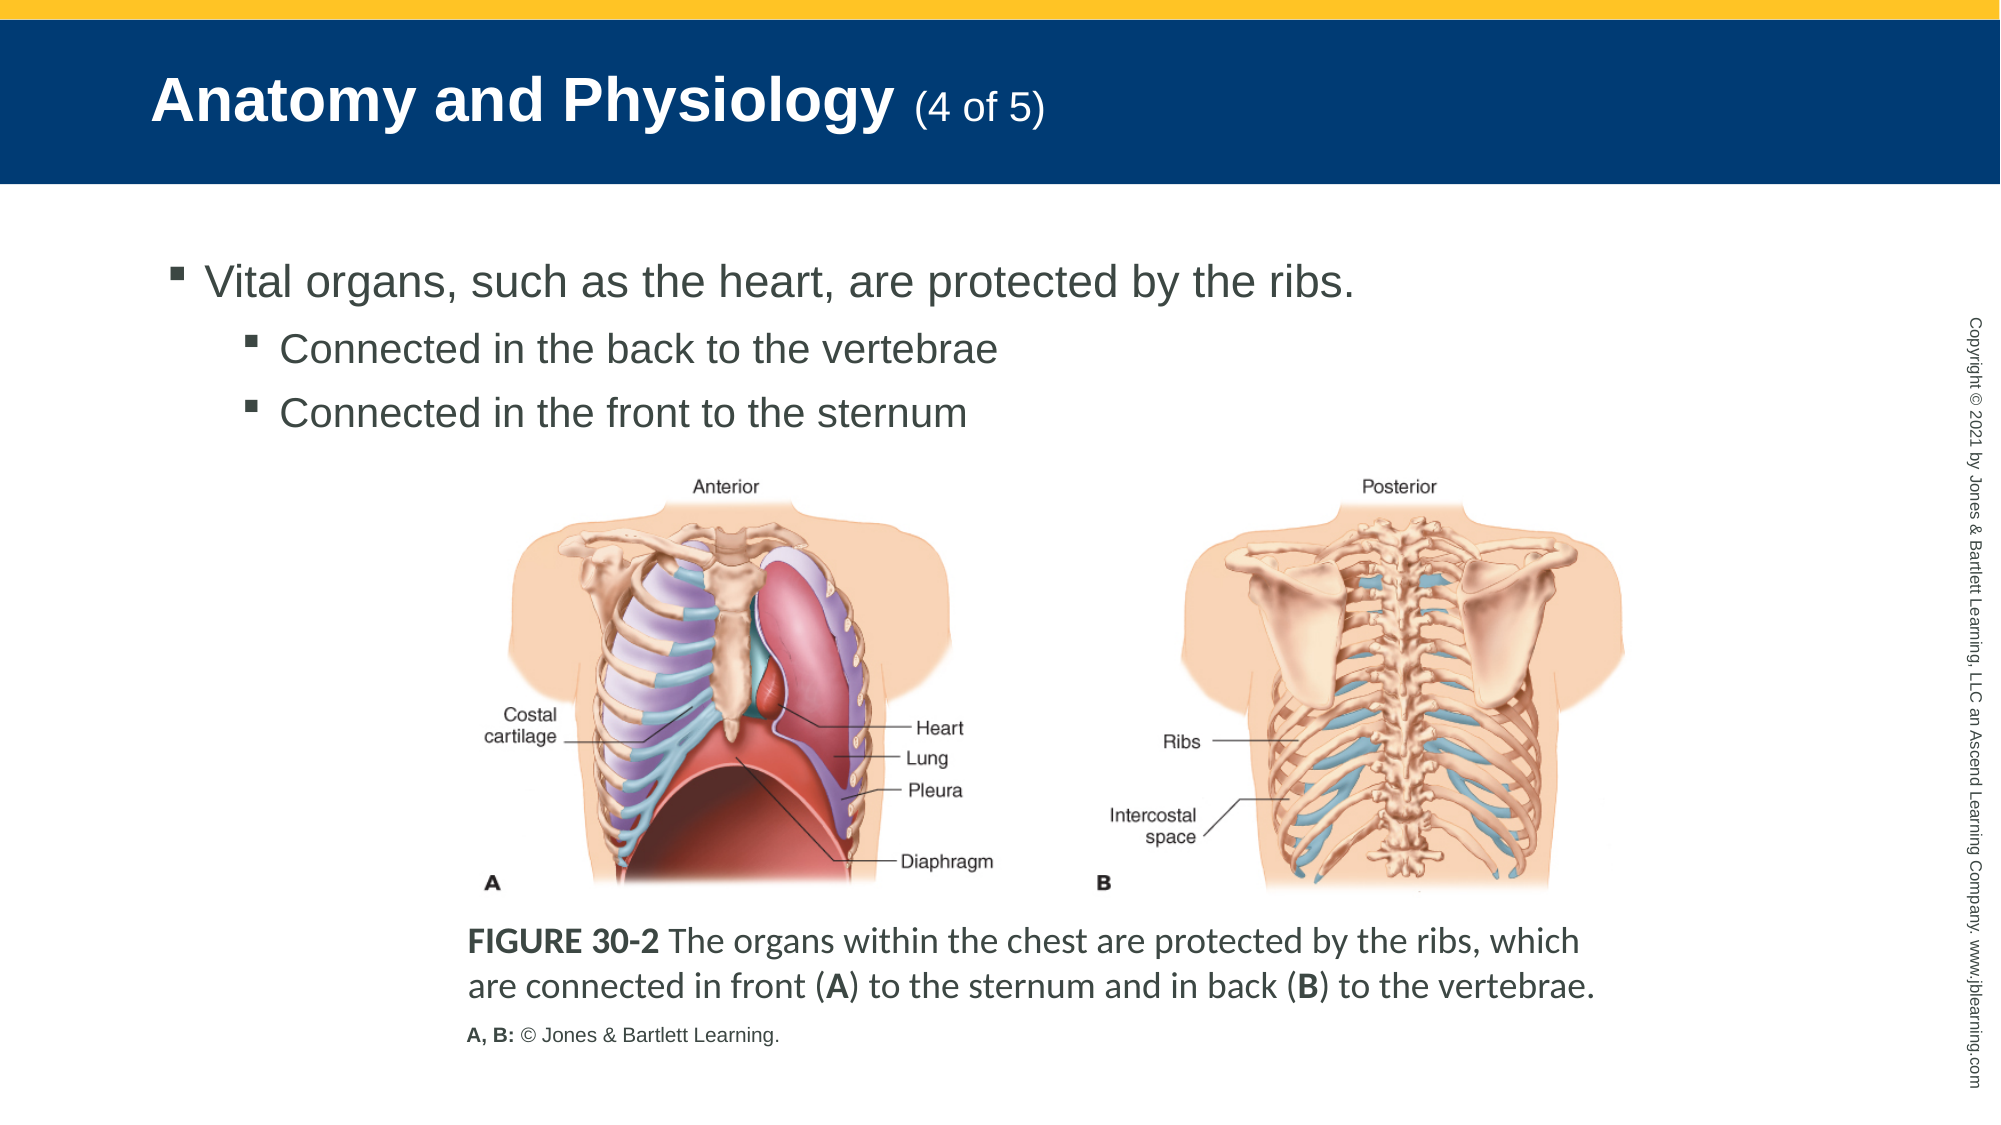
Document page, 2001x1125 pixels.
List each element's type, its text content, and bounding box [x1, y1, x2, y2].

text_box A, B: © Jones & Bartlett Learning. [451, 1014, 796, 1055]
picture [471, 450, 1641, 906]
text_box FIGURE 30-2 The organs within the chest are protected by the ribs, which are connected in front (A) to the sternum and in back (B) to the vertebrae. [453, 908, 1641, 1014]
list Vital organs, such as the heart, are protected by the ribs. Connected in the back to the vertebrae Connected in the front to the sternum [151, 244, 1840, 500]
title Anatomy and Physiology (4 of 5) [0, 19, 2000, 185]
